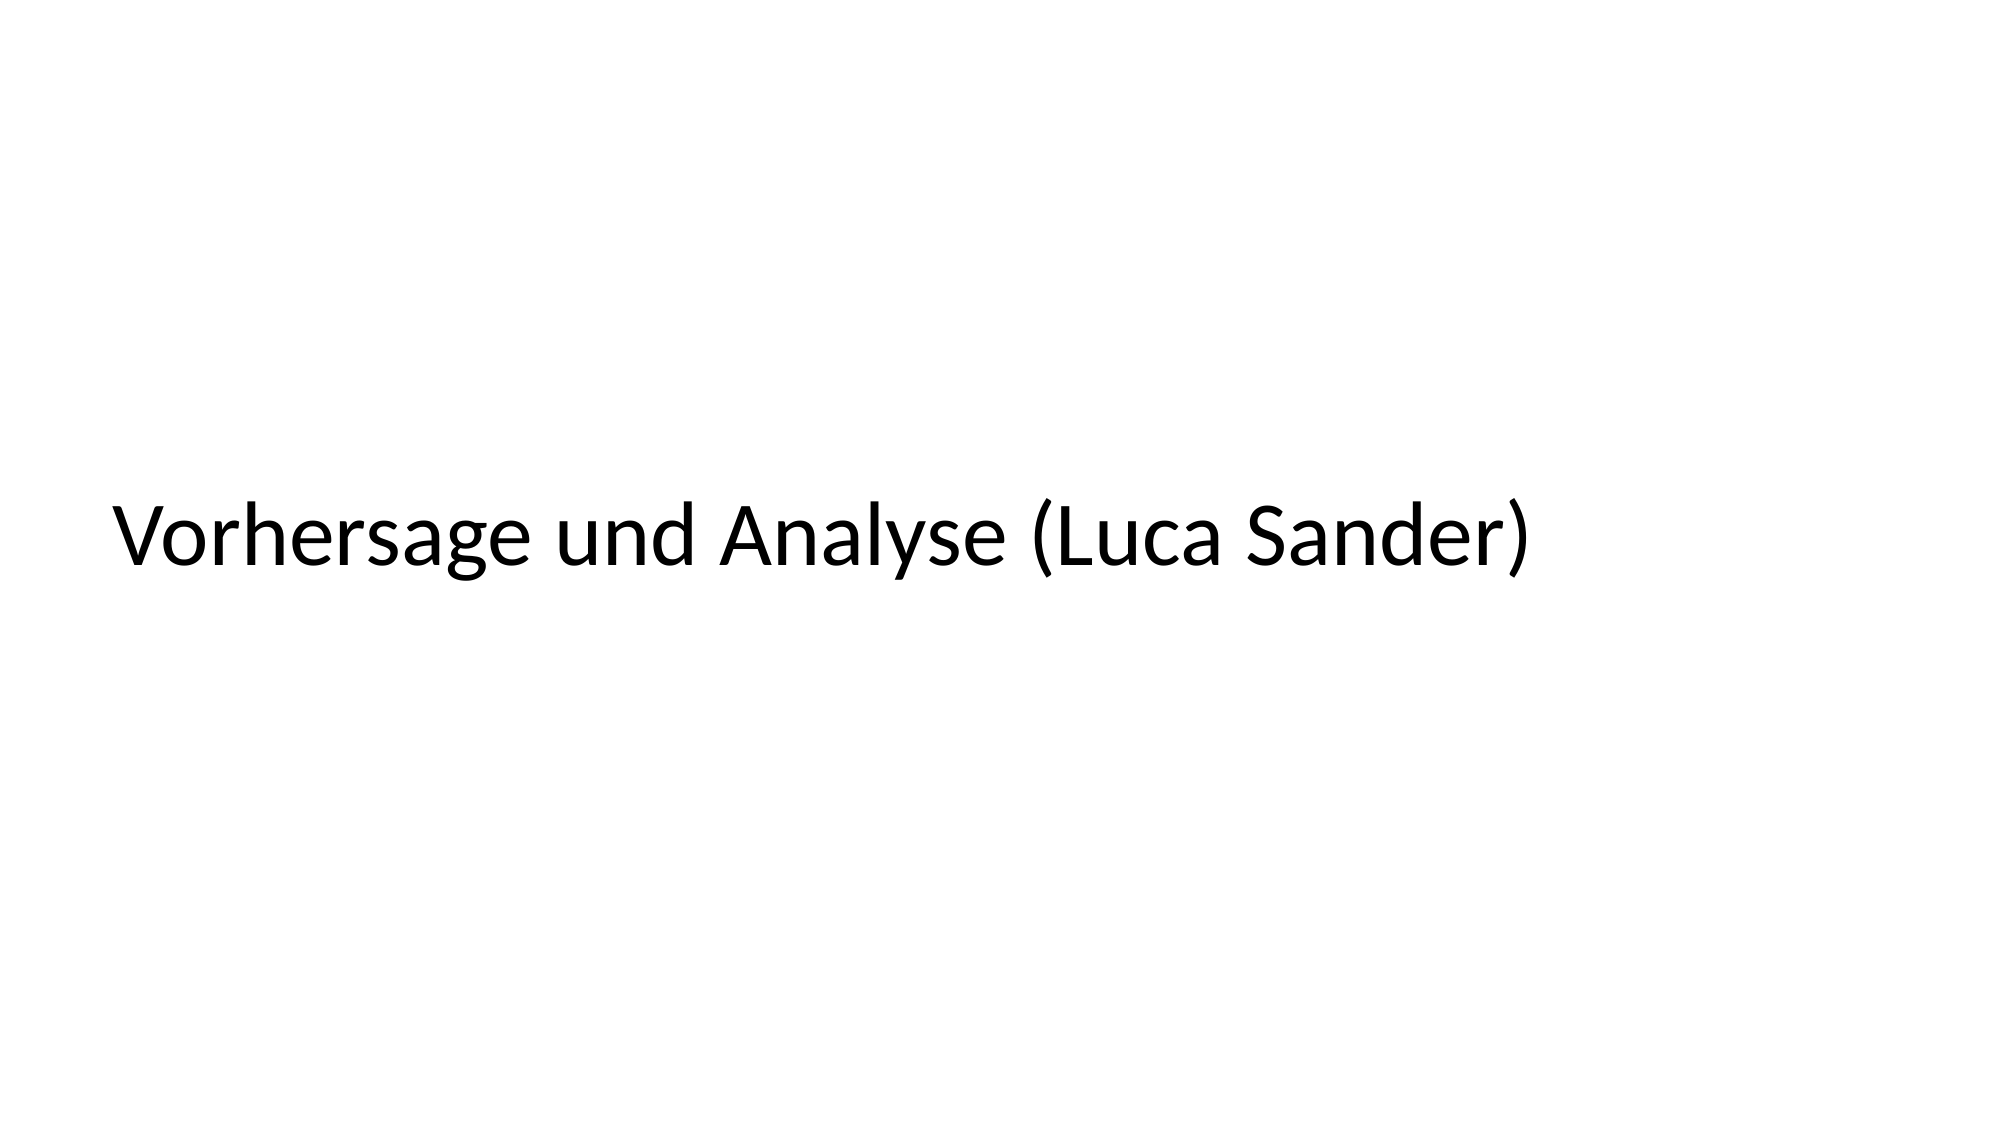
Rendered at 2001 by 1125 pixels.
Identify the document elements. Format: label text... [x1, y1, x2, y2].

text_box Vorhersage und Analyse (Luca Sander) [112, 420, 1838, 638]
